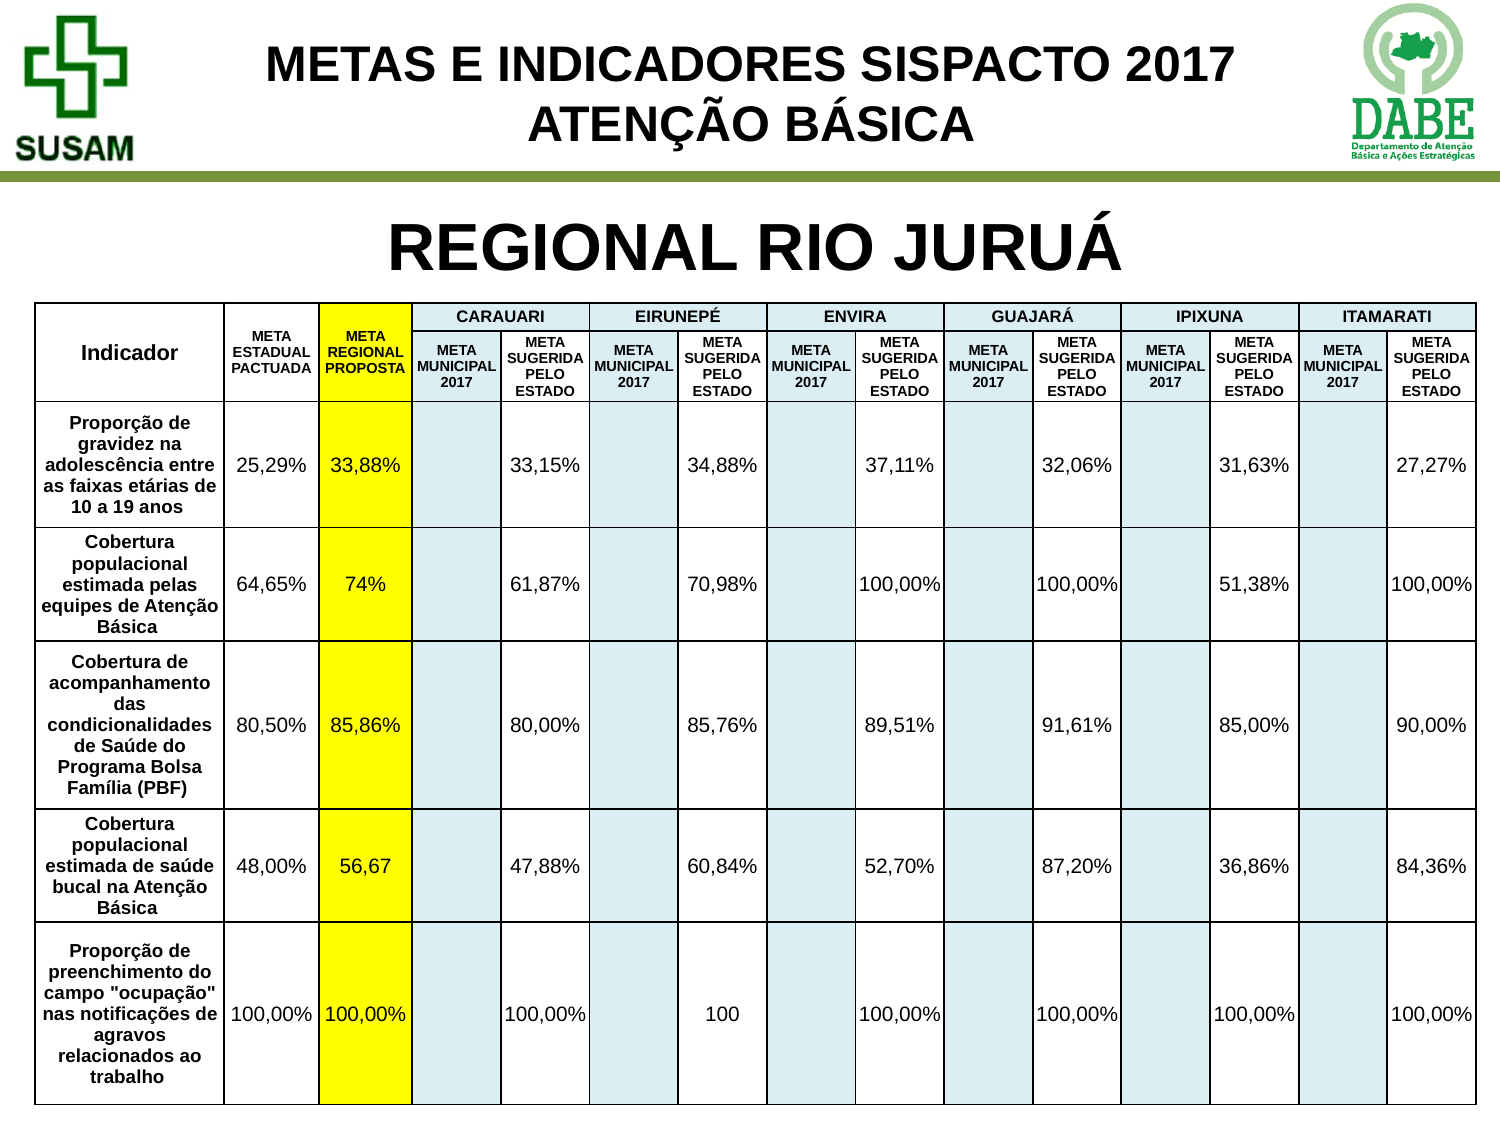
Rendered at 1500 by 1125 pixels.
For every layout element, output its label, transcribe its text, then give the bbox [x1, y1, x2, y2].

table_cell 87,20% [1034, 810, 1120, 921]
table_cell 100,00% [1388, 528, 1475, 640]
table_cell [590, 810, 677, 921]
table_header META ESTADUAL PACTUADA [225, 304, 318, 401]
table_cell 60,84% [679, 810, 766, 921]
table_cell 34,88% [679, 402, 766, 527]
table_cell META SUGERIDA PELO ESTADO [1211, 332, 1298, 401]
table_cell [590, 923, 677, 1104]
table_cell Proporção de gravidez na adolescência entre as faixas etárias de 10 a 19 anos [36, 402, 223, 527]
table_cell Cobertura populacional estimada de saúde bucal na Atenção Básica [36, 810, 223, 921]
table_cell 91,61% [1034, 642, 1120, 808]
table_header CARAUARI [413, 304, 589, 330]
table_header EIRUNEPÉ [590, 304, 766, 330]
table_cell 64,65% [225, 528, 318, 640]
table_cell [1300, 810, 1386, 921]
table_cell META MUNICIPAL 2017 [1300, 332, 1386, 401]
table_cell [590, 642, 677, 808]
table_cell [413, 528, 500, 640]
table_cell 90,00% [1388, 642, 1475, 808]
table_cell [768, 642, 855, 808]
table_cell 25,29% [225, 402, 318, 527]
table_cell [768, 402, 855, 527]
table_cell META MUNICIPAL 2017 [413, 332, 500, 401]
table_cell 100,00% [1034, 923, 1120, 1104]
table_cell Proporção de preenchimento do campo "ocupação" nas notificações de agravos relacionados ao trabalho [36, 923, 223, 1104]
table_cell [590, 402, 677, 527]
table_cell 89,51% [856, 642, 943, 808]
table_cell 32,06% [1034, 402, 1120, 527]
table_cell 74% [320, 528, 411, 640]
table_cell 85,86% [320, 642, 411, 808]
table_cell [1300, 402, 1386, 527]
table_cell [945, 642, 1032, 808]
table_cell [413, 923, 500, 1104]
table_cell 37,11% [856, 402, 943, 527]
table_cell 80,50% [225, 642, 318, 808]
table_cell 100,00% [1388, 923, 1475, 1104]
table_cell META SUGERIDA PELO ESTADO [1388, 332, 1475, 401]
table_cell 100,00% [856, 528, 943, 640]
table_cell [413, 402, 500, 527]
picture [5, 0, 148, 165]
table_header ENVIRA [768, 304, 943, 330]
table_cell 70,98% [679, 528, 766, 640]
table_cell [1122, 810, 1209, 921]
table_header GUAJARÁ [945, 304, 1120, 330]
table_cell [413, 810, 500, 921]
text_box [0, 171, 1500, 182]
table_cell [1300, 642, 1386, 808]
table_cell 33,15% [502, 402, 589, 527]
table_cell 27,27% [1388, 402, 1475, 527]
table_cell Cobertura populacional estimada pelas equipes de Atenção Básica [36, 528, 223, 640]
table_cell 48,00% [225, 810, 318, 921]
table_cell 85,76% [679, 642, 766, 808]
table_cell [768, 810, 855, 921]
table_cell META SUGERIDA PELO ESTADO [679, 332, 766, 401]
table_cell 47,88% [502, 810, 589, 921]
table_cell 84,36% [1388, 810, 1475, 921]
table_cell 100,00% [320, 923, 411, 1104]
table_cell 31,63% [1211, 402, 1298, 527]
table_cell META SUGERIDA PELO ESTADO [1034, 332, 1120, 401]
table_header Indicador [36, 304, 223, 401]
picture [1333, 0, 1495, 165]
table_cell [945, 402, 1032, 527]
table_cell META MUNICIPAL 2017 [1122, 332, 1209, 401]
table_cell 61,87% [502, 528, 589, 640]
text_box REGIONAL RIO JURUÁ [76, 196, 1436, 291]
table_cell Cobertura de acompanhamento das condicionalidades de Saúde do Programa Bolsa Família (PBF) [36, 642, 223, 808]
table_cell 100,00% [225, 923, 318, 1104]
table_cell [1122, 642, 1209, 808]
table_cell [1122, 402, 1209, 527]
table_cell 100,00% [1211, 923, 1298, 1104]
table_cell 80,00% [502, 642, 589, 808]
table_header ITAMARATI [1300, 304, 1475, 330]
table_cell META SUGERIDA PELO ESTADO [502, 332, 589, 401]
table_cell [1122, 528, 1209, 640]
table_cell [945, 810, 1032, 921]
table_cell META SUGERIDA PELO ESTADO [856, 332, 943, 401]
table_cell [590, 528, 677, 640]
table_cell [1300, 528, 1386, 640]
table_cell [945, 923, 1032, 1104]
table_header IPIXUNA [1122, 304, 1298, 330]
table_cell 100,00% [856, 923, 943, 1104]
table_cell 36,86% [1211, 810, 1298, 921]
table_cell 100 [679, 923, 766, 1104]
table_cell [1300, 923, 1386, 1104]
table_cell 56,67 [320, 810, 411, 921]
table_cell 85,00% [1211, 642, 1298, 808]
table_cell 51,38% [1211, 528, 1298, 640]
table_cell 52,70% [856, 810, 943, 921]
table_cell [768, 528, 855, 640]
table_cell META MUNICIPAL 2017 [590, 332, 677, 401]
table_cell 100,00% [1034, 528, 1120, 640]
table_cell [413, 642, 500, 808]
table_cell 33,88% [320, 402, 411, 527]
table_cell 100,00% [502, 923, 589, 1104]
table_cell META MUNICIPAL 2017 [768, 332, 855, 401]
table_cell [945, 528, 1032, 640]
text_box METAS E INDICADORES SISPACTO 2017 ATENÇÃO BÁSICA [244, 24, 1258, 160]
table_cell [1122, 923, 1209, 1104]
table_header META REGIONAL PROPOSTA [320, 304, 411, 401]
table_cell [768, 923, 855, 1104]
table_cell META MUNICIPAL 2017 [945, 332, 1032, 401]
